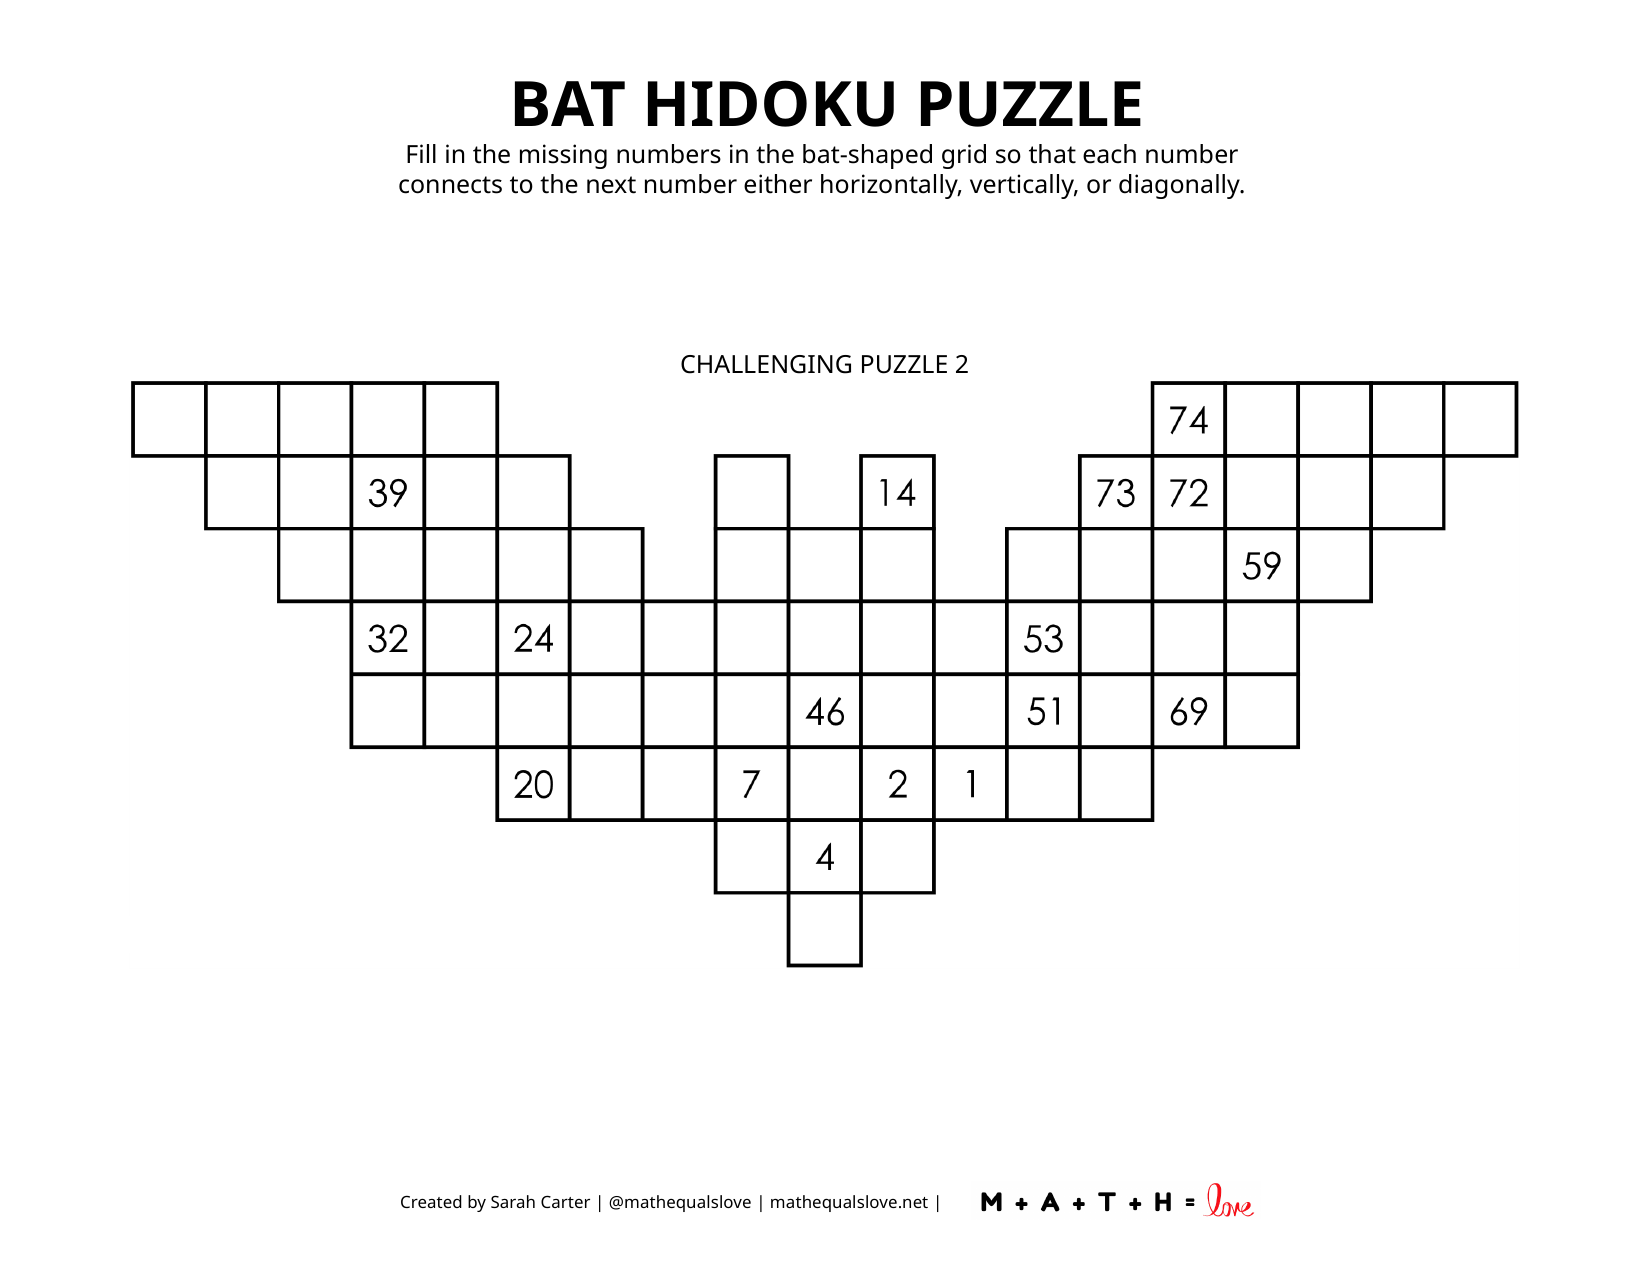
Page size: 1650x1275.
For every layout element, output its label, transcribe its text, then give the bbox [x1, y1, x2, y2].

picture [128, 378, 1520, 970]
picture [970, 1180, 1262, 1221]
text_box BAT HIDOKU PUZZLE [385, 56, 1269, 131]
text_box CHALLENGING PUZZLE 2 [187, 348, 1463, 378]
text_box Created by Sarah Carter | @mathequalslove | mathequalslove.net | [385, 1184, 970, 1220]
text_box Fill in the missing numbers in the bat-shaped grid so that each number connects to the next number either horizontally, vertically, or diagonally. [333, 131, 1319, 206]
